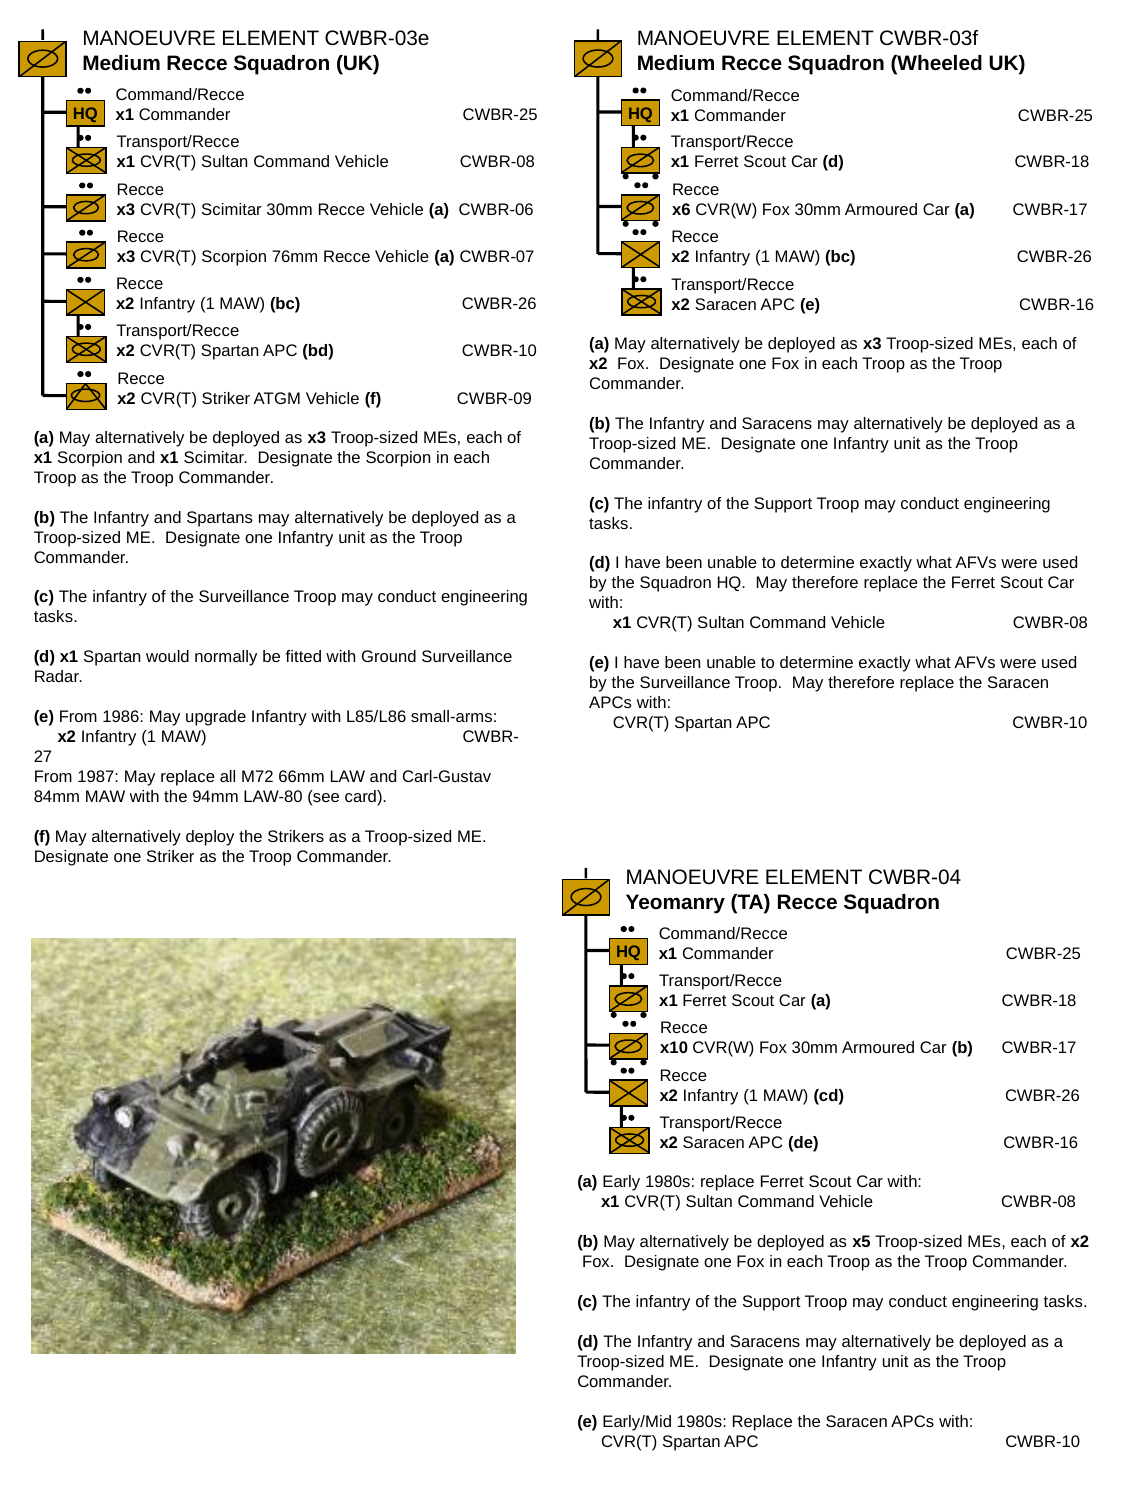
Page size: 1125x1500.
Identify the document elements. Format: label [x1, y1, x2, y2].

picture [30, 938, 516, 1354]
text_box [574, 17, 1110, 321]
text_box [633, 277, 646, 288]
text_box [19, 17, 554, 415]
text_box [19, 419, 551, 894]
text_box [574, 325, 1106, 740]
text_box [562, 856, 1106, 1478]
